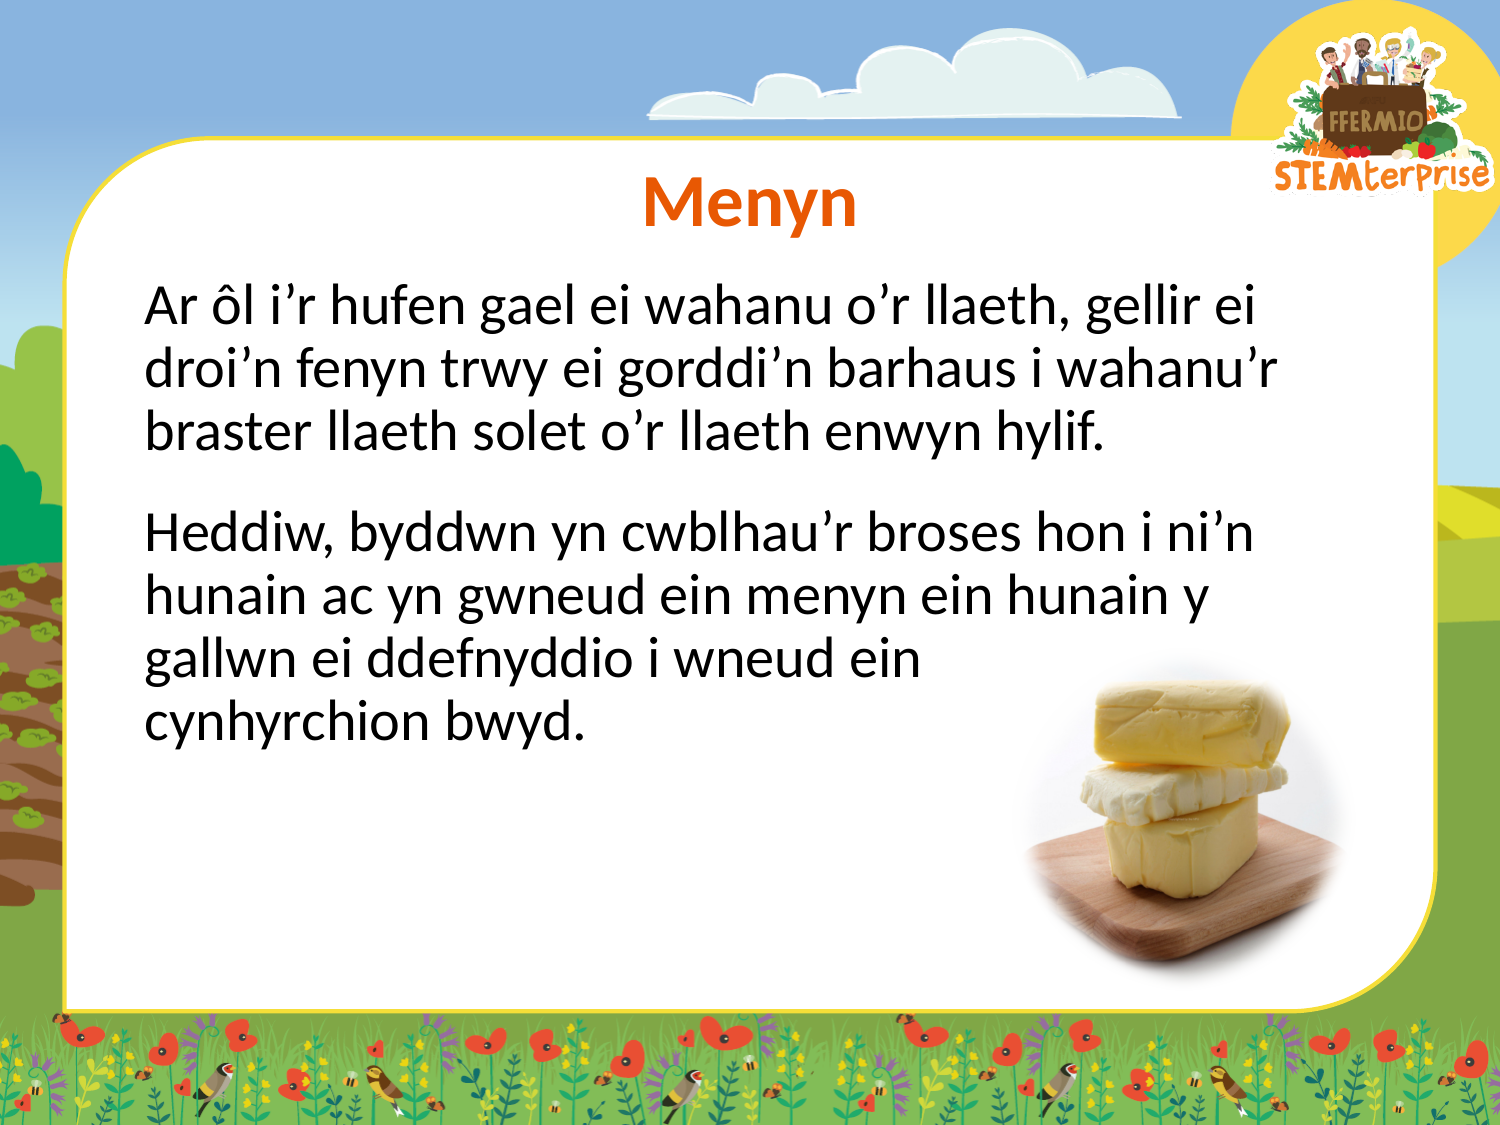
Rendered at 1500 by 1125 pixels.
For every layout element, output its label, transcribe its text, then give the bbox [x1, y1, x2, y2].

title Menyn [218, 137, 1282, 256]
picture [0, 0, 1500, 1125]
list Ar ôl i’r hufen gael ei wahanu o’r llaeth, gellir ei droi’n fenyn trwy ei gorddi’n barhaus i wahanu’r braster llaeth solet o’r llaeth enwyn hylif. Heddiw, byddwn yn cwblhau’r broses hon i ni’n hunain ac yn gwneud ein menyn ein hunain y gallwn ei ddefnyddio i wneud ein cynhyrchion bwyd. [129, 267, 1371, 988]
